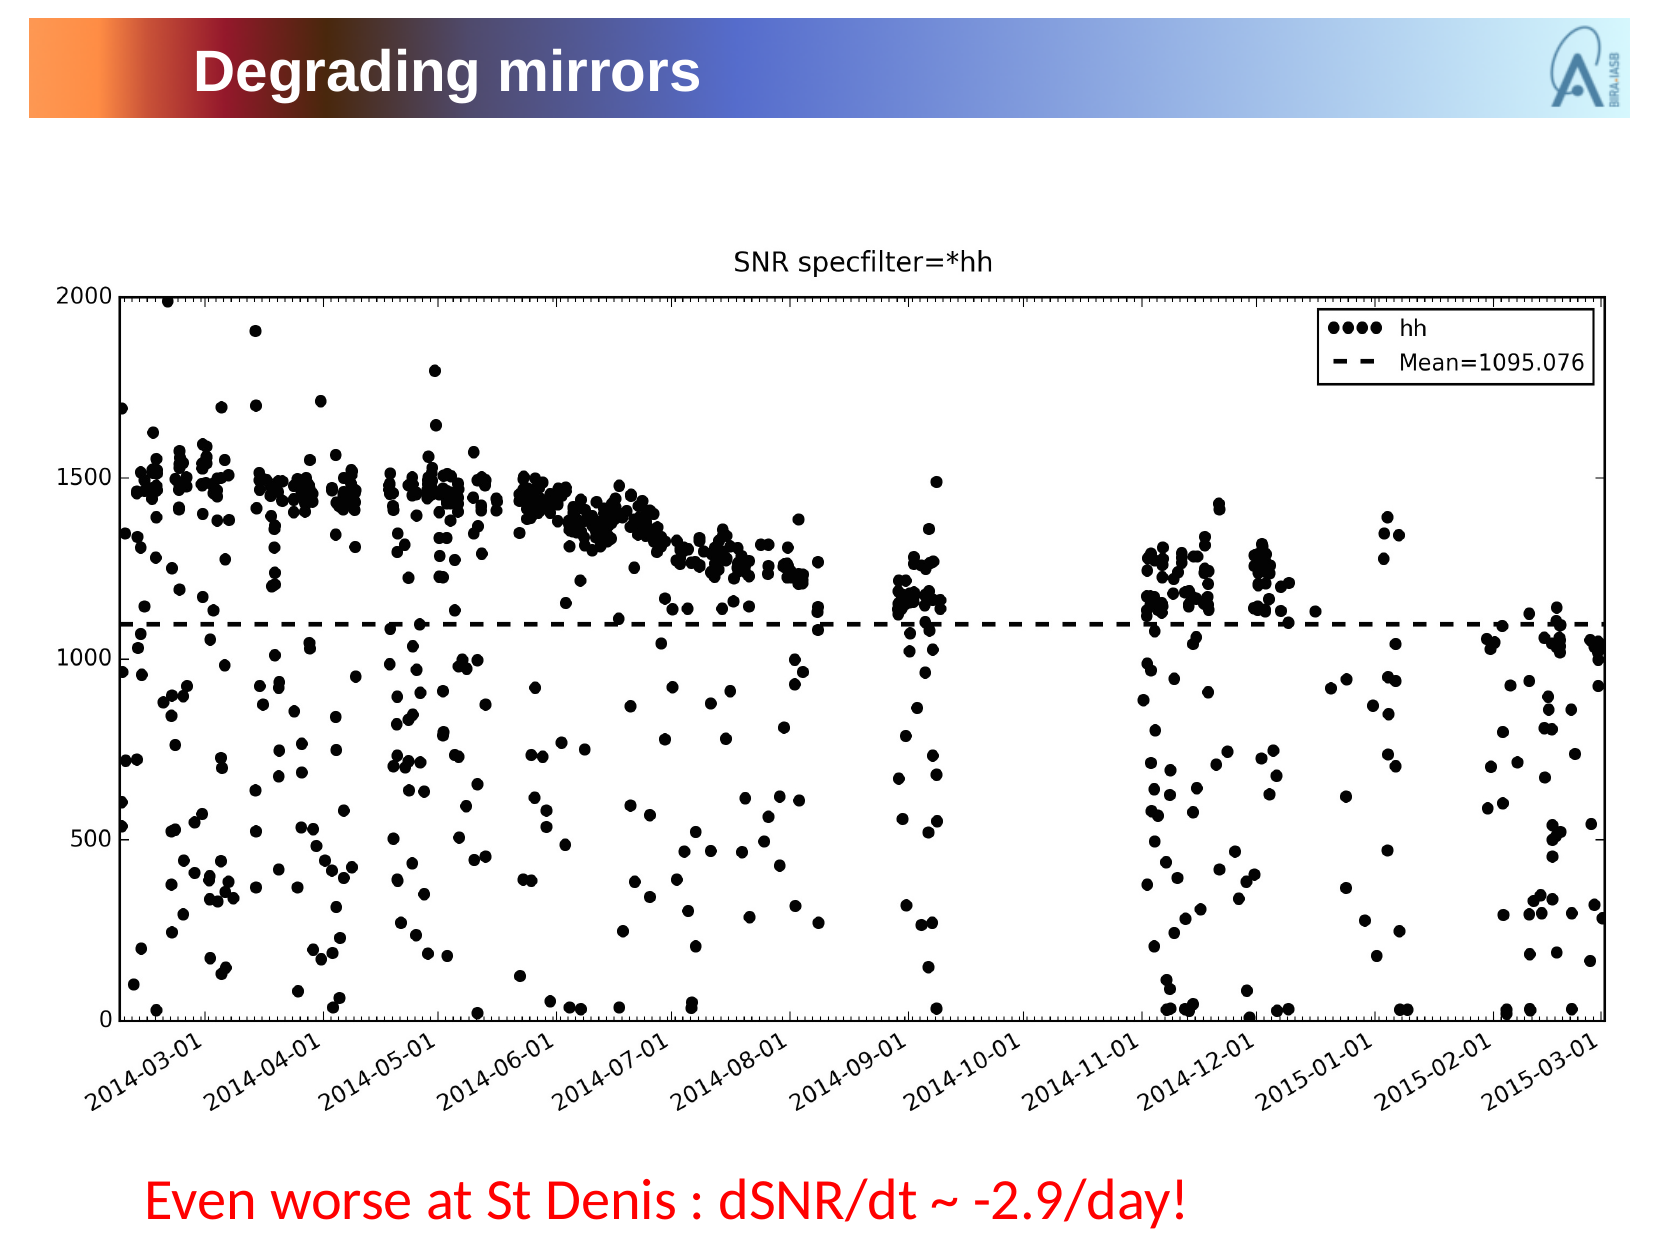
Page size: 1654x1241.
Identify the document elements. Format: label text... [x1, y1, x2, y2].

title Degrading mirrors [193, 25, 1536, 111]
text_box Even worse at St Denis : dSNR/dt ~ -2.9/day! [129, 1153, 1323, 1239]
picture [29, 227, 1619, 1112]
picture [29, 18, 1630, 118]
